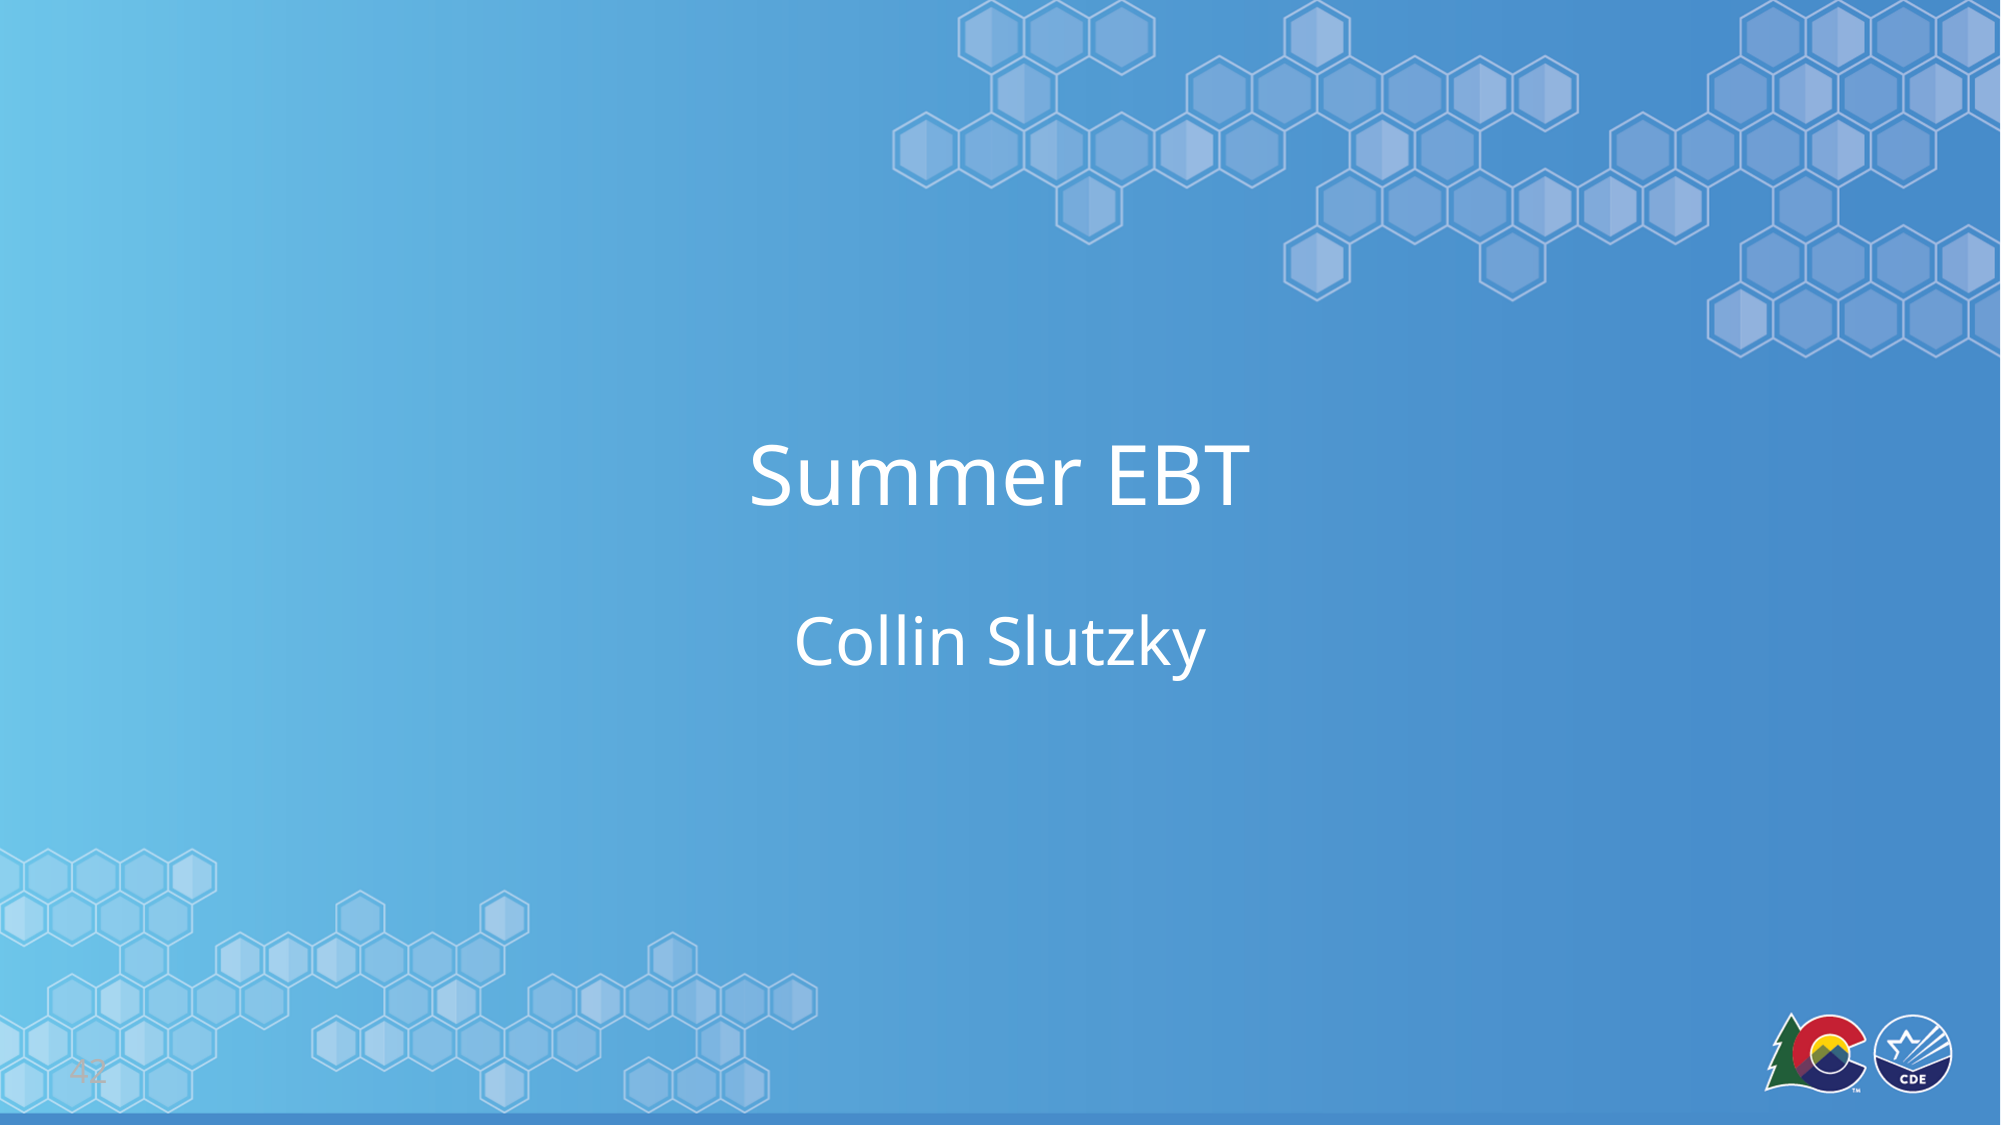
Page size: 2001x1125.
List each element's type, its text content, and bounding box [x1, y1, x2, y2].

picture [0, 0, 2001, 1125]
slide_number 42 [54, 1042, 191, 1103]
title Summer EBT [0, 425, 2000, 600]
list Collin Slutzky [0, 600, 2000, 775]
